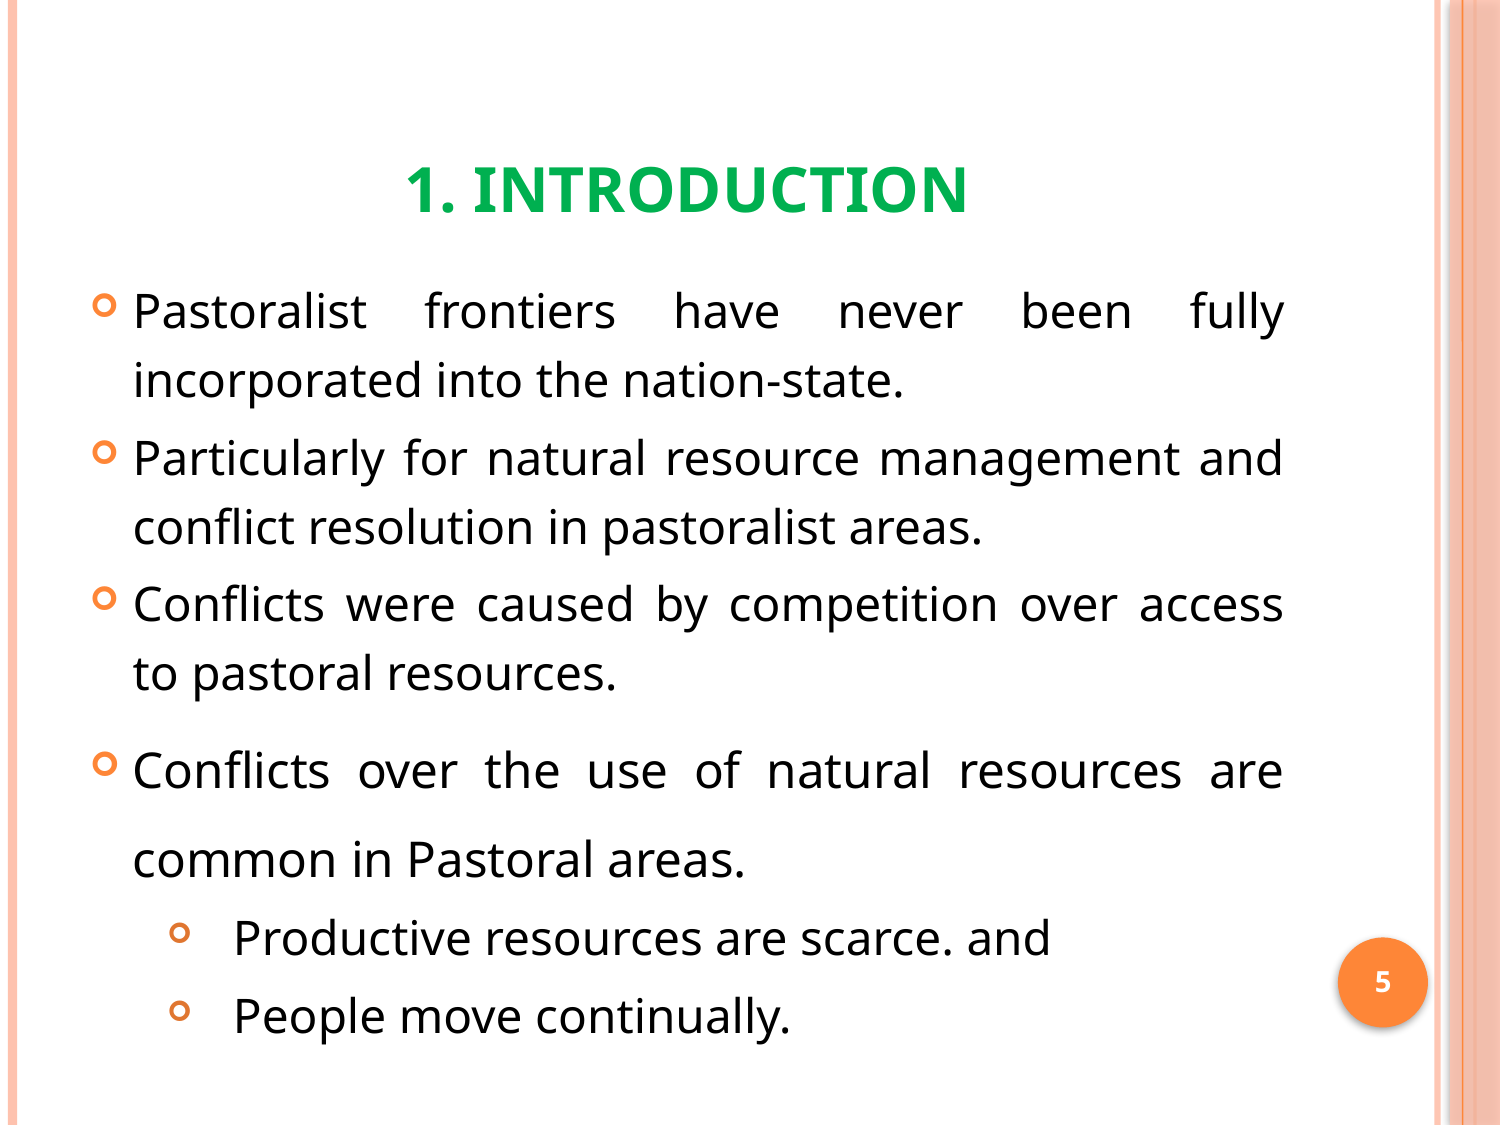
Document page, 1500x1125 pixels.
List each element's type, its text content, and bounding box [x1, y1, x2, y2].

title 1. INTRODUCTION [75, 45, 1300, 233]
slide_number 5 [1333, 940, 1434, 1027]
list Pastoralist frontiers have never been fully incorporated into the nation-state. Particularly for natural resource management and conflict resolution in pastoralist areas. Conflicts were caused by competition over access to pastoral resources. Conflicts over the use of natural resources are common in Pastoral areas. Productive resources are scarce. and People move continually. [75, 262, 1300, 1062]
